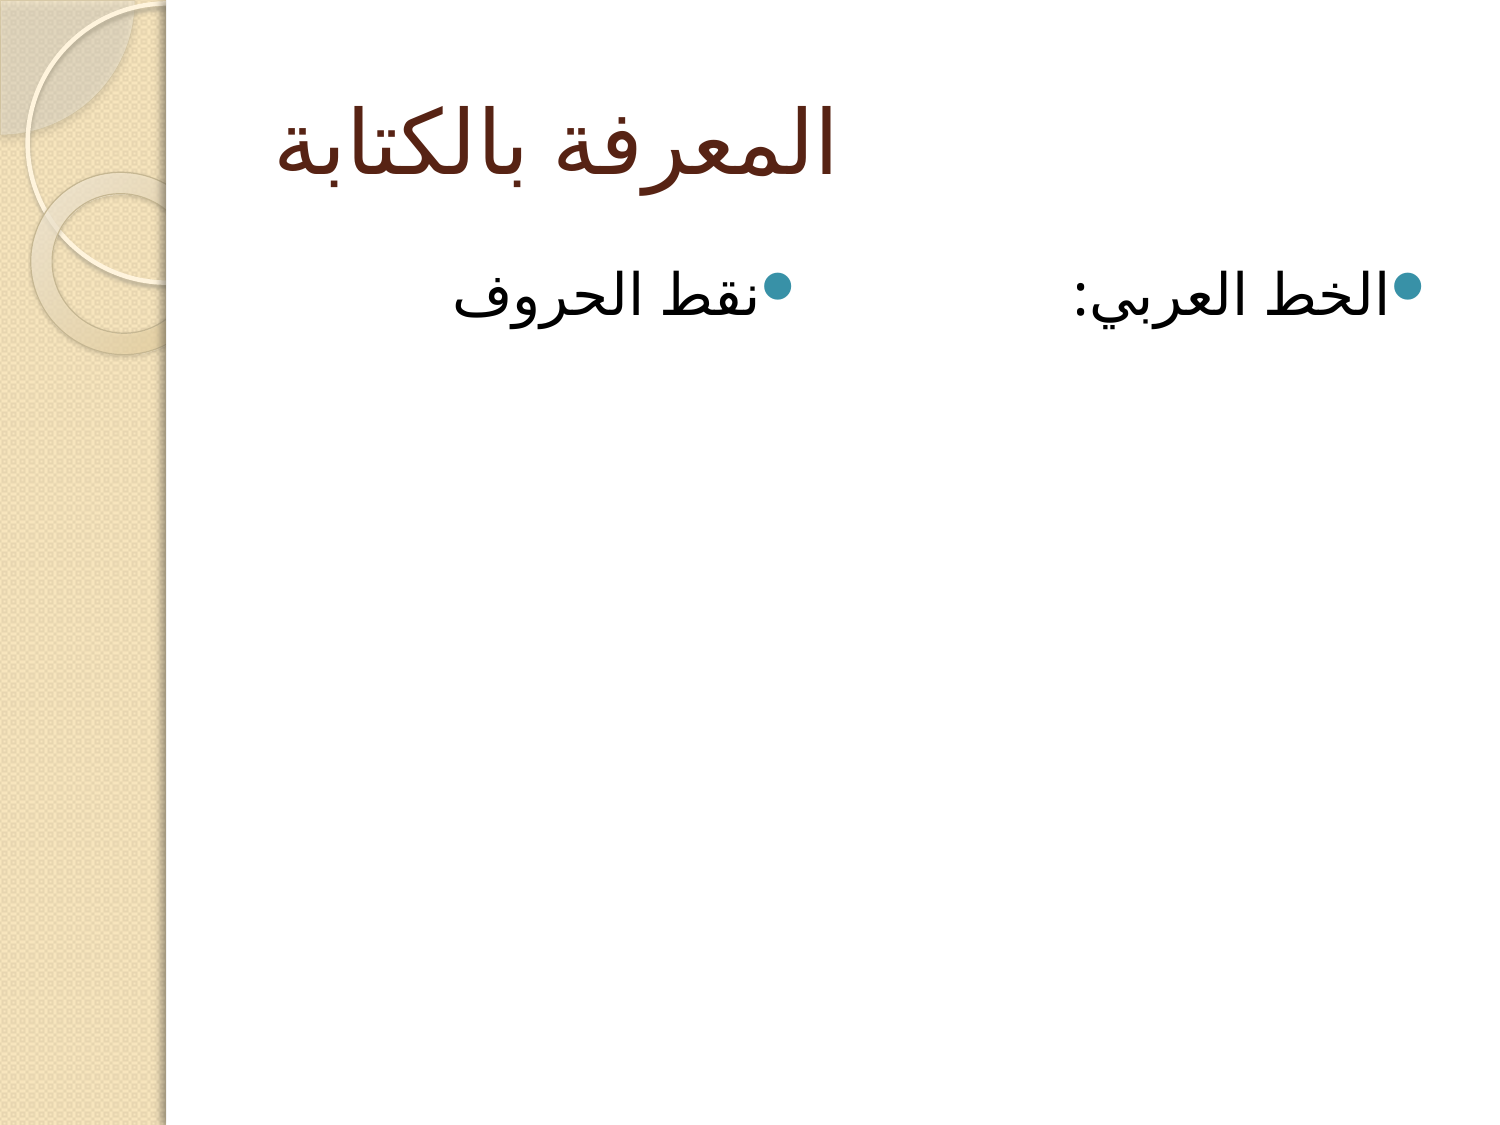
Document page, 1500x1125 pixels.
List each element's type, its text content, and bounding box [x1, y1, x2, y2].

list نقط الحروف [235, 249, 836, 1015]
list الخط العربي: [865, 249, 1466, 1015]
title المعرفة بالكتابة [235, 45, 1466, 233]
